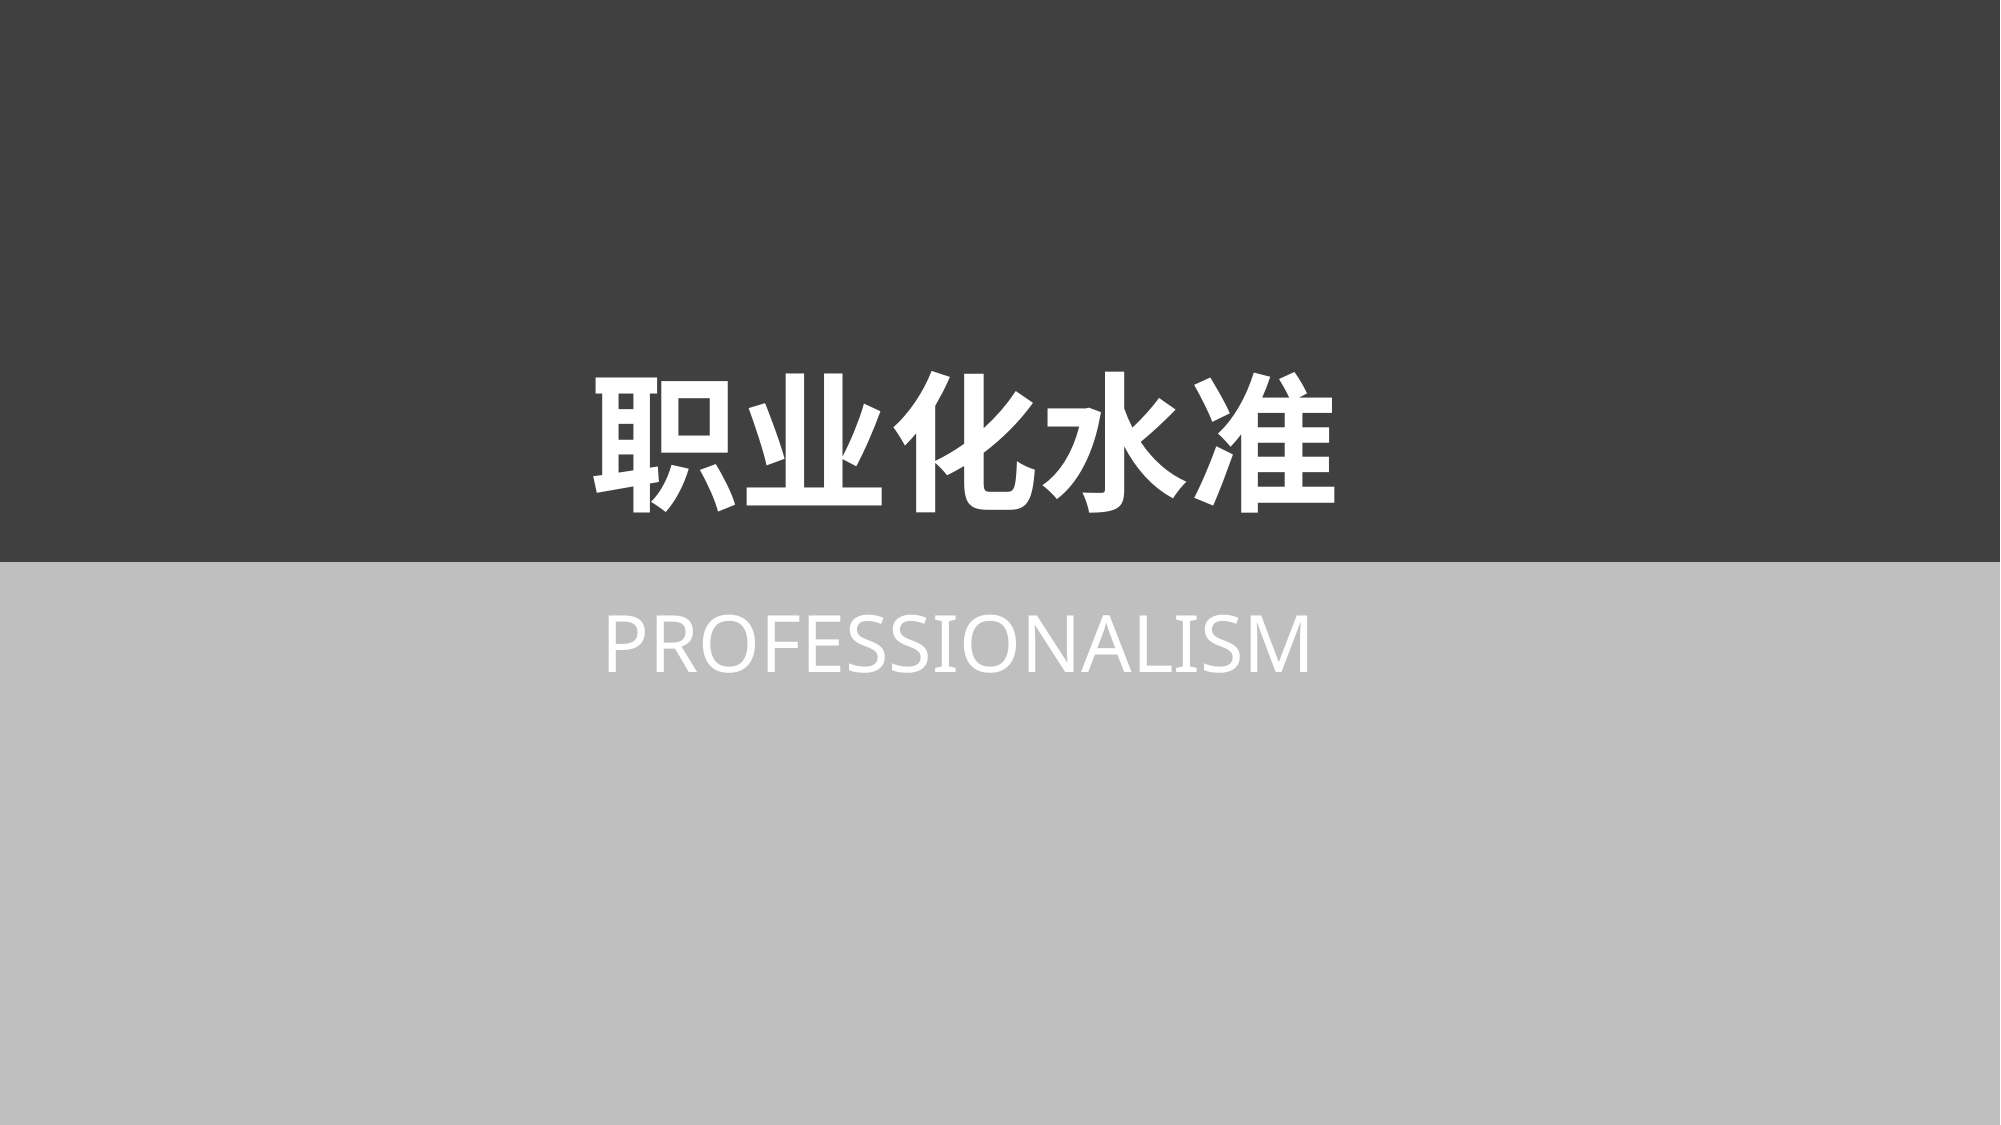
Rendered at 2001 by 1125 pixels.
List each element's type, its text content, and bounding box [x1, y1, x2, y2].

text_box PROFESSIONALISM [586, 586, 1390, 696]
text_box 职业化水准 [574, 341, 1390, 537]
text_box [0, 560, 2000, 1125]
text_box [0, 0, 2000, 560]
